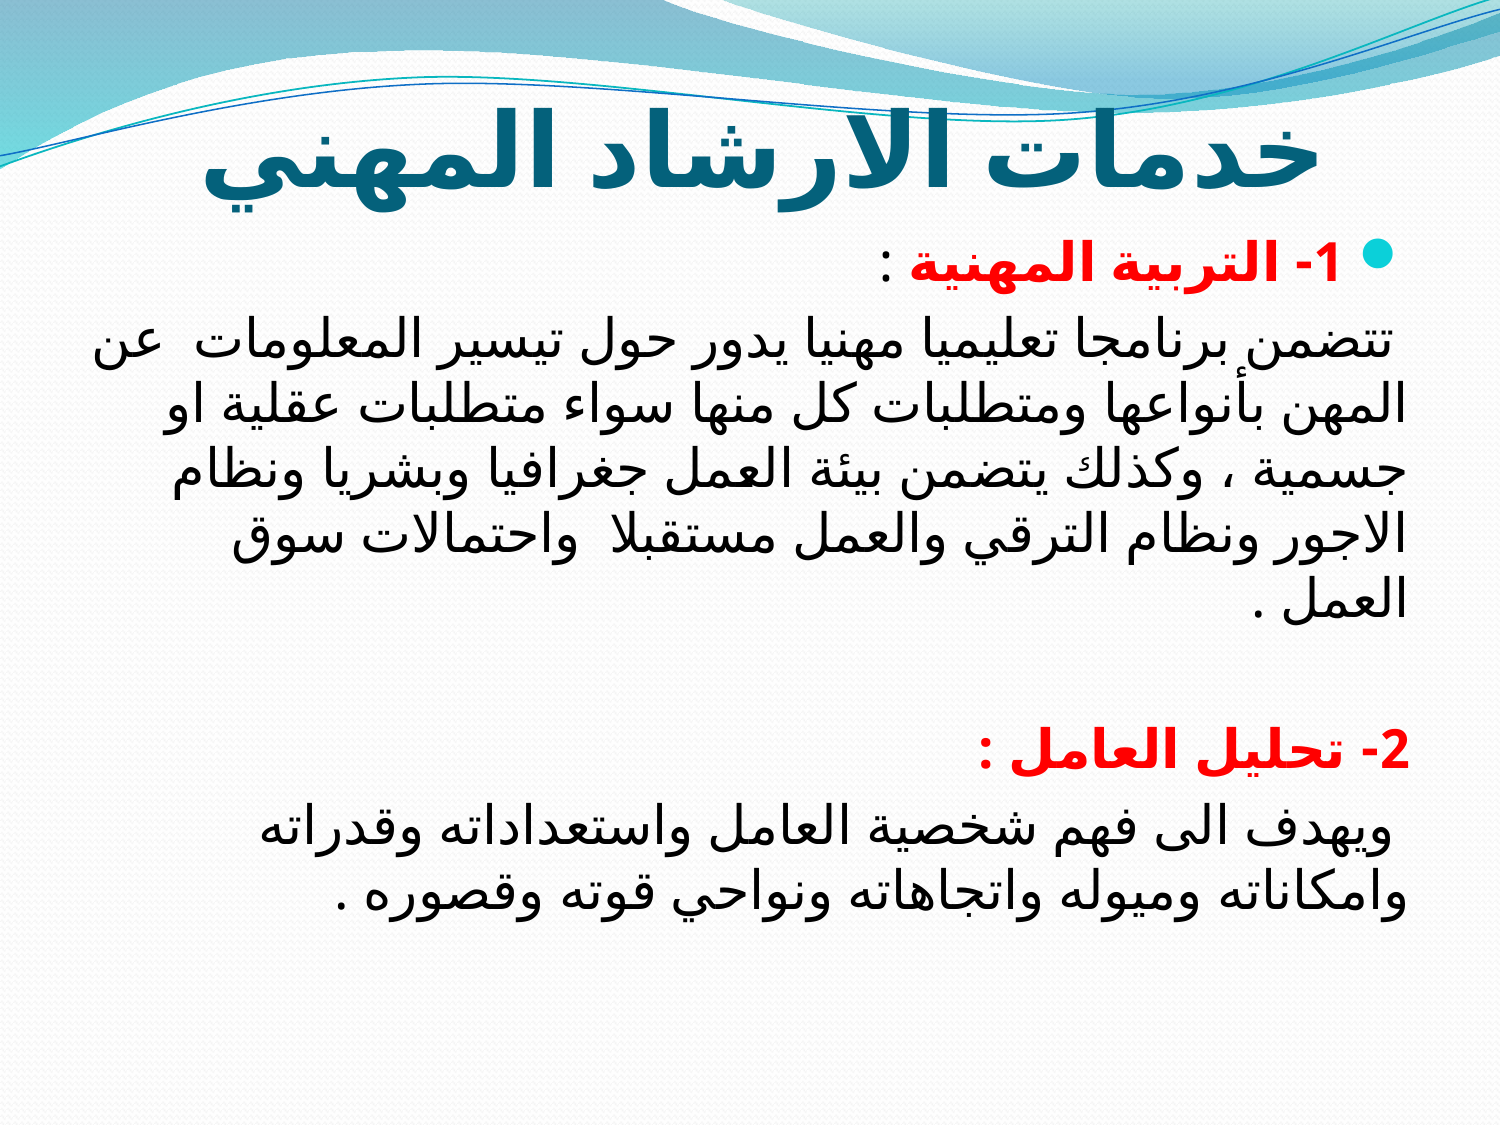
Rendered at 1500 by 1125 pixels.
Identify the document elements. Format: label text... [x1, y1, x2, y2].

title خدمات الارشاد المهني [75, 42, 1425, 209]
list 1- التربية المهنية : تتضمن برنامجا تعليميا مهنيا يدور حول تيسير المعلومات عن المهن بأنواعها ومتطلبات كل منها سواء متطلبات عقلية او جسمية ، وكذلك يتضمن بيئة العمل جغرافيا وبشريا ونظام الاجور ونظام الترقي والعمل مستقبلا واحتمالات سوق العمل . 2- تحليل العامل : ويهدف الى فهم شخصية العامل واستعداداته وقدراته وامكاناته وميوله واتجاهاته ونواحي قوته وقصوره . [75, 219, 1425, 1038]
